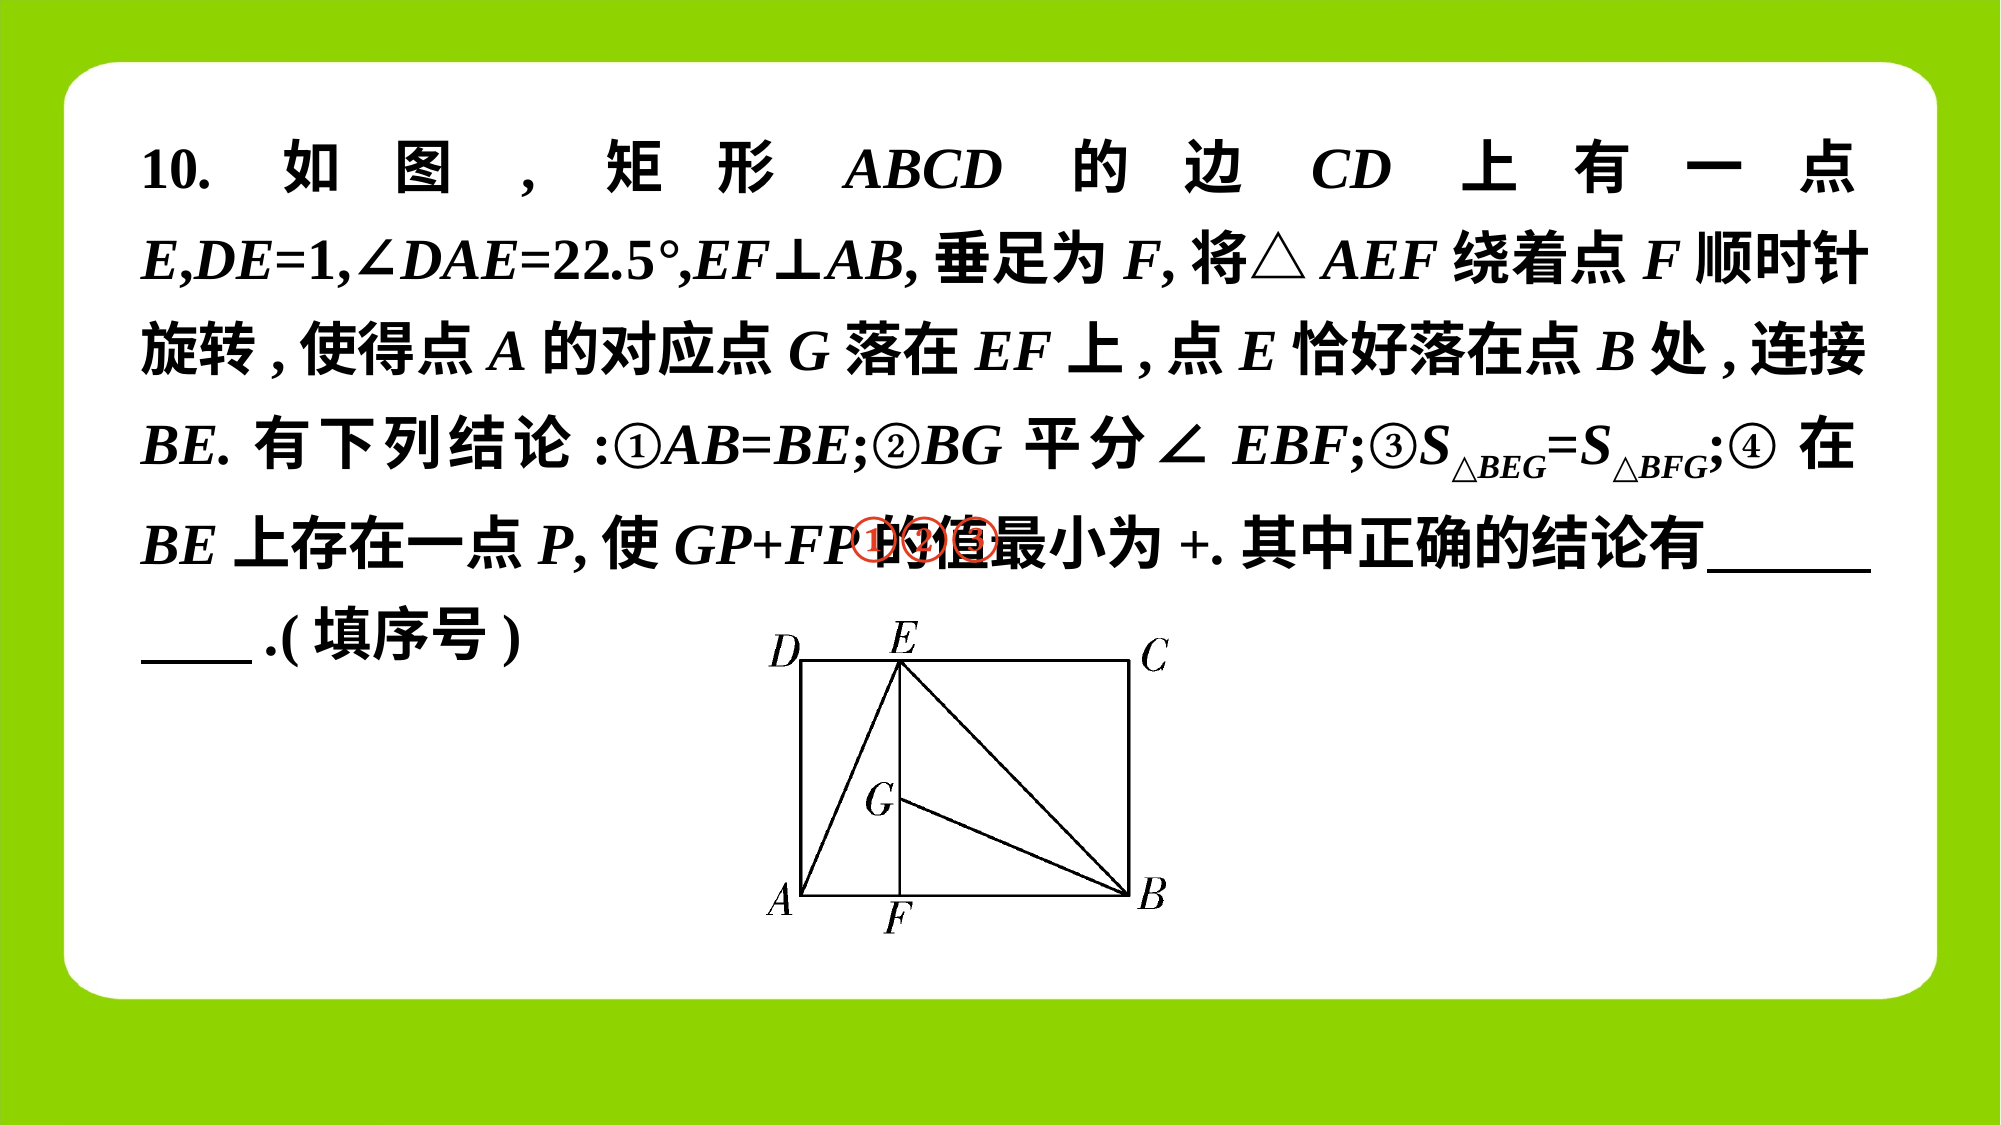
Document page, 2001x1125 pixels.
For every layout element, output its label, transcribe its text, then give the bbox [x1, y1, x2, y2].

text_box ①②③ [833, 493, 1101, 578]
picture [0, 0, 2001, 1125]
